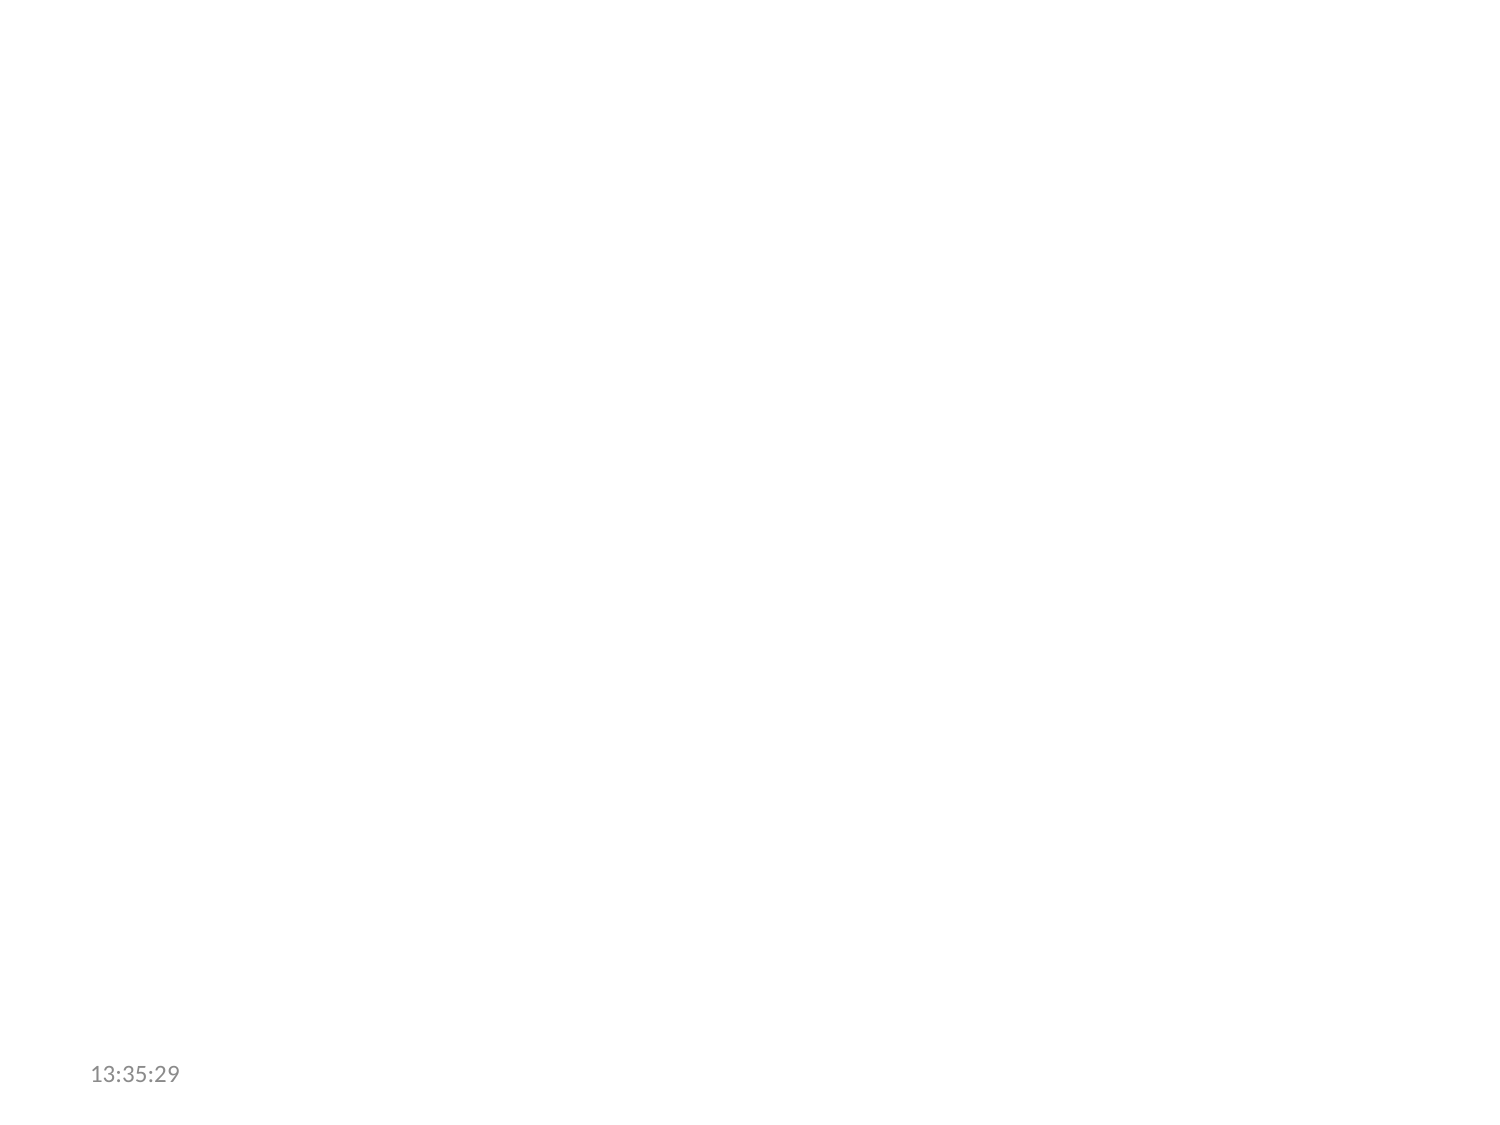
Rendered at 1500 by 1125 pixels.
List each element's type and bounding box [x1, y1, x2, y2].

slide_number [75, 1042, 425, 1103]
